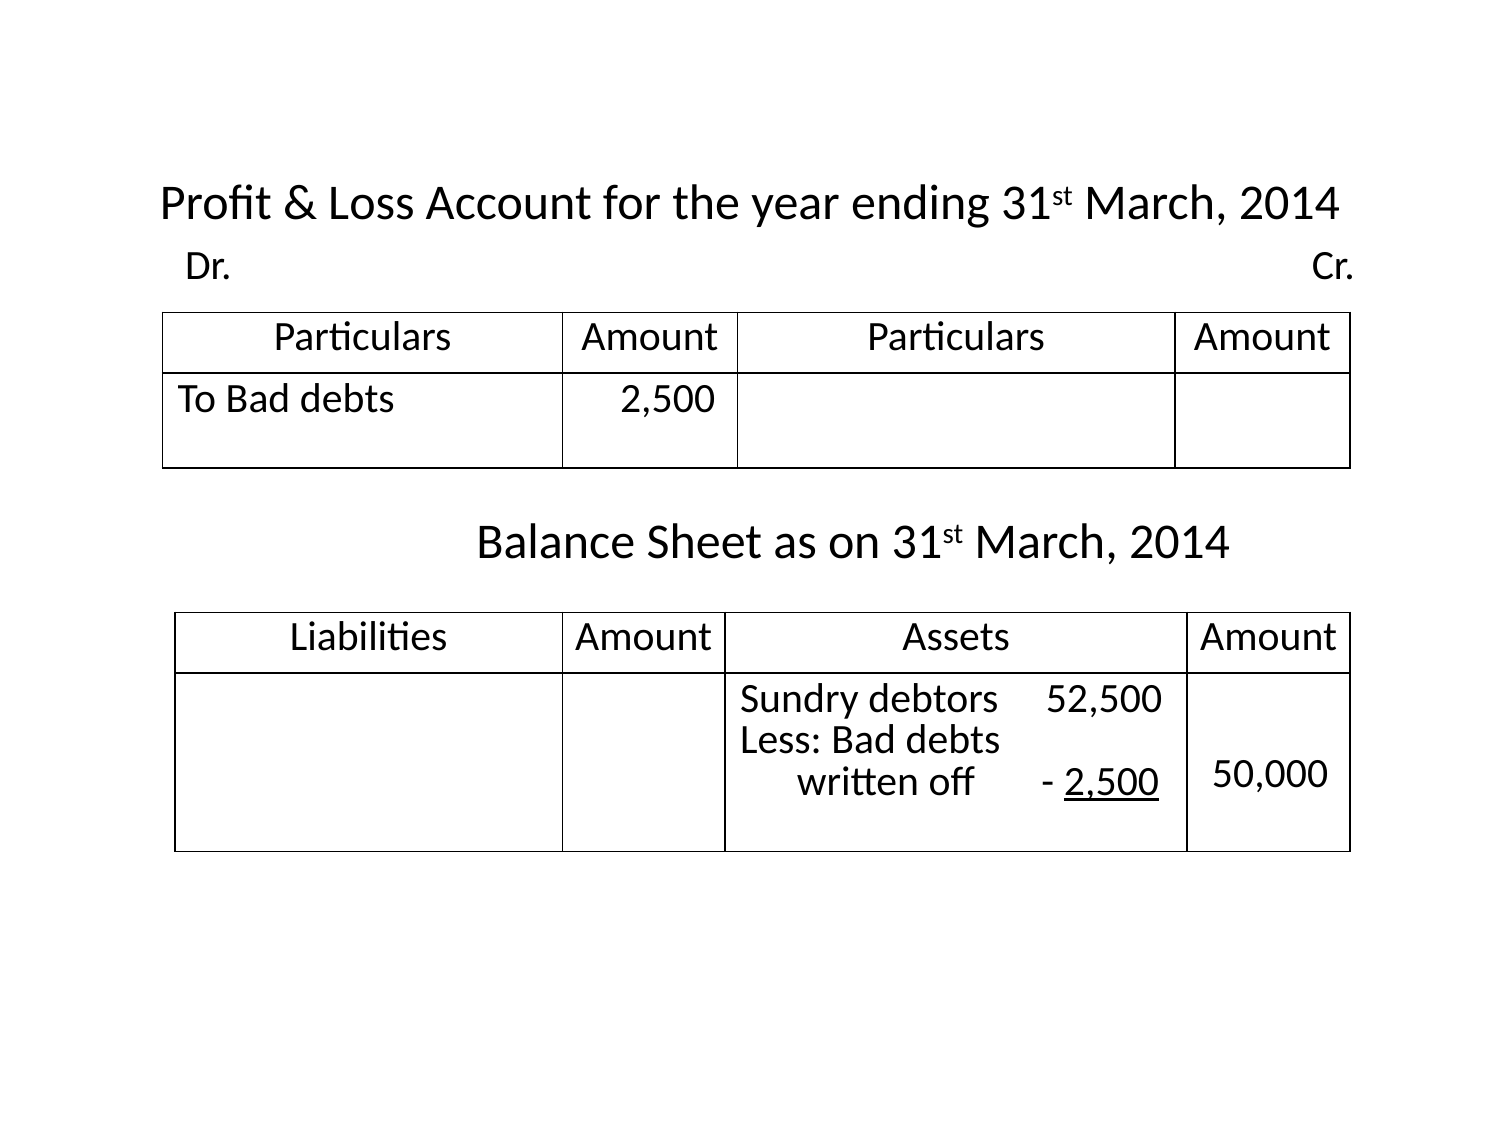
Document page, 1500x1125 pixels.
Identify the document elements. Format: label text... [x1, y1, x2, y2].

table_header Liabilities [176, 613, 562, 672]
table_cell To Bad debts [163, 374, 562, 467]
table_header Particulars [738, 313, 1174, 372]
table_header Amount [1188, 613, 1349, 672]
table_cell [176, 674, 562, 851]
table_cell Sundry debtors 52,500 Less: Bad debts written off - 2,500 [726, 674, 1186, 851]
table_cell [1176, 374, 1349, 467]
table_header Amount [563, 313, 737, 372]
table_cell 2,500 [563, 374, 737, 467]
table_cell [738, 374, 1174, 467]
table_header Particulars [163, 313, 562, 372]
table_header Amount [563, 613, 724, 672]
table_cell [563, 674, 724, 851]
table_header Amount [1176, 313, 1349, 372]
table_header Assets [726, 613, 1186, 672]
table_cell 50,000 [1188, 674, 1349, 851]
list Profit & Loss Account for the year ending 31st March, 2014 Dr. Cr. Balance Sheet as on 31st March, 2014 [75, 162, 1425, 1050]
